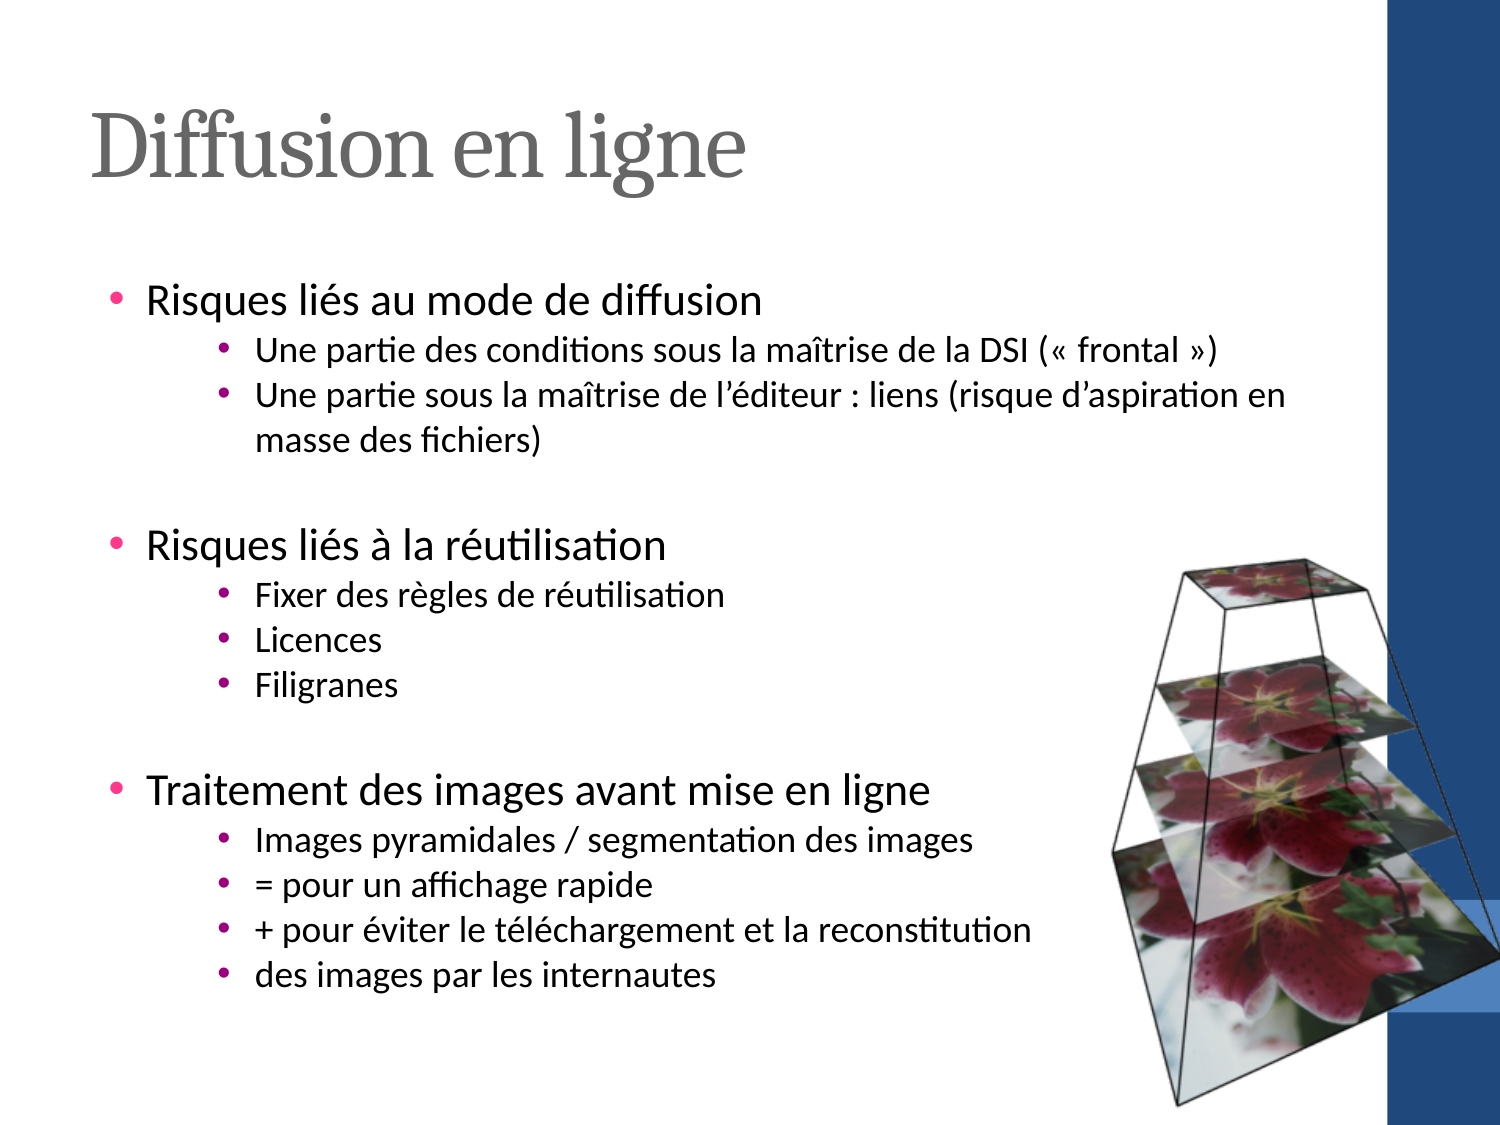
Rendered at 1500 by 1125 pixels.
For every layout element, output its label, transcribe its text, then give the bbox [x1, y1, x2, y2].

text_box Diffusion en ligne [74, 45, 1325, 233]
picture [1080, 540, 1500, 1125]
text_box Risques liés au mode de diffusion Une partie des conditions sous la maîtrise de la DSI (« frontal ») Une partie sous la maîtrise de l’éditeur : liens (risque d’aspiration en masse des fichiers) Risques liés à la réutilisation Fixer des règles de réutilisation Licences Filigranes Traitement des images avant mise en ligne Images pyramidales / segmentation des images = pour un affichage rapide + pour éviter le téléchargement et la reconstitution des images par les internautes [74, 262, 1325, 1050]
